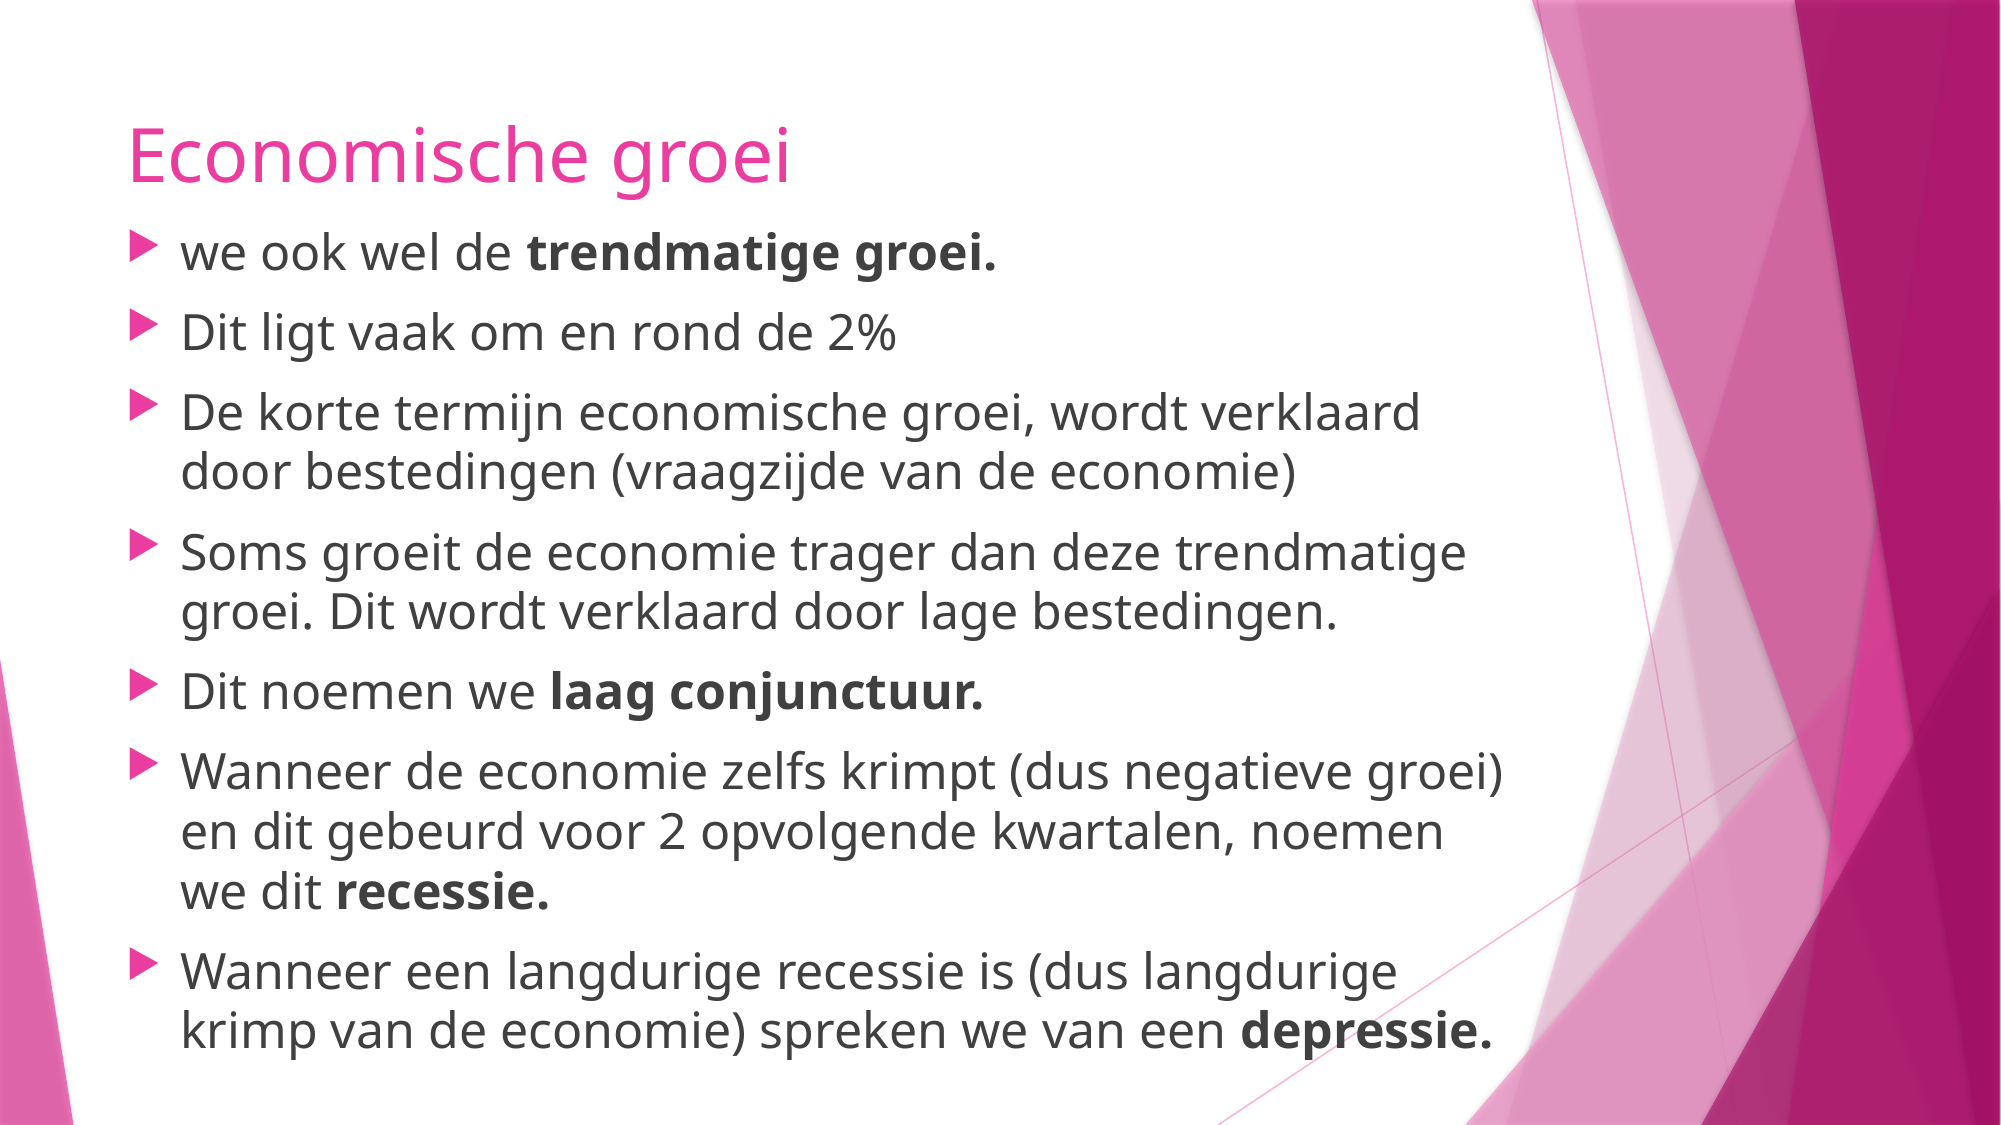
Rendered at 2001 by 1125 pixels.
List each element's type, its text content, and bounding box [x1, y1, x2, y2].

list we ook wel de trendmatige groei. Dit ligt vaak om en rond de 2% De korte termijn economische groei, wordt verklaard door bestedingen (vraagzijde van de economie) Soms groeit de economie trager dan deze trendmatige groei. Dit wordt verklaard door lage bestedingen. Dit noemen we laag conjunctuur. Wanneer de economie zelfs krimpt (dus negatieve groei) en dit gebeurd voor 2 opvolgende kwartalen, noemen we dit recessie. Wanneer een langdurige recessie is (dus langdurige krimp van de economie) spreken we van een depressie. [111, 213, 1522, 1094]
title Economische groei [111, 99, 1522, 213]
